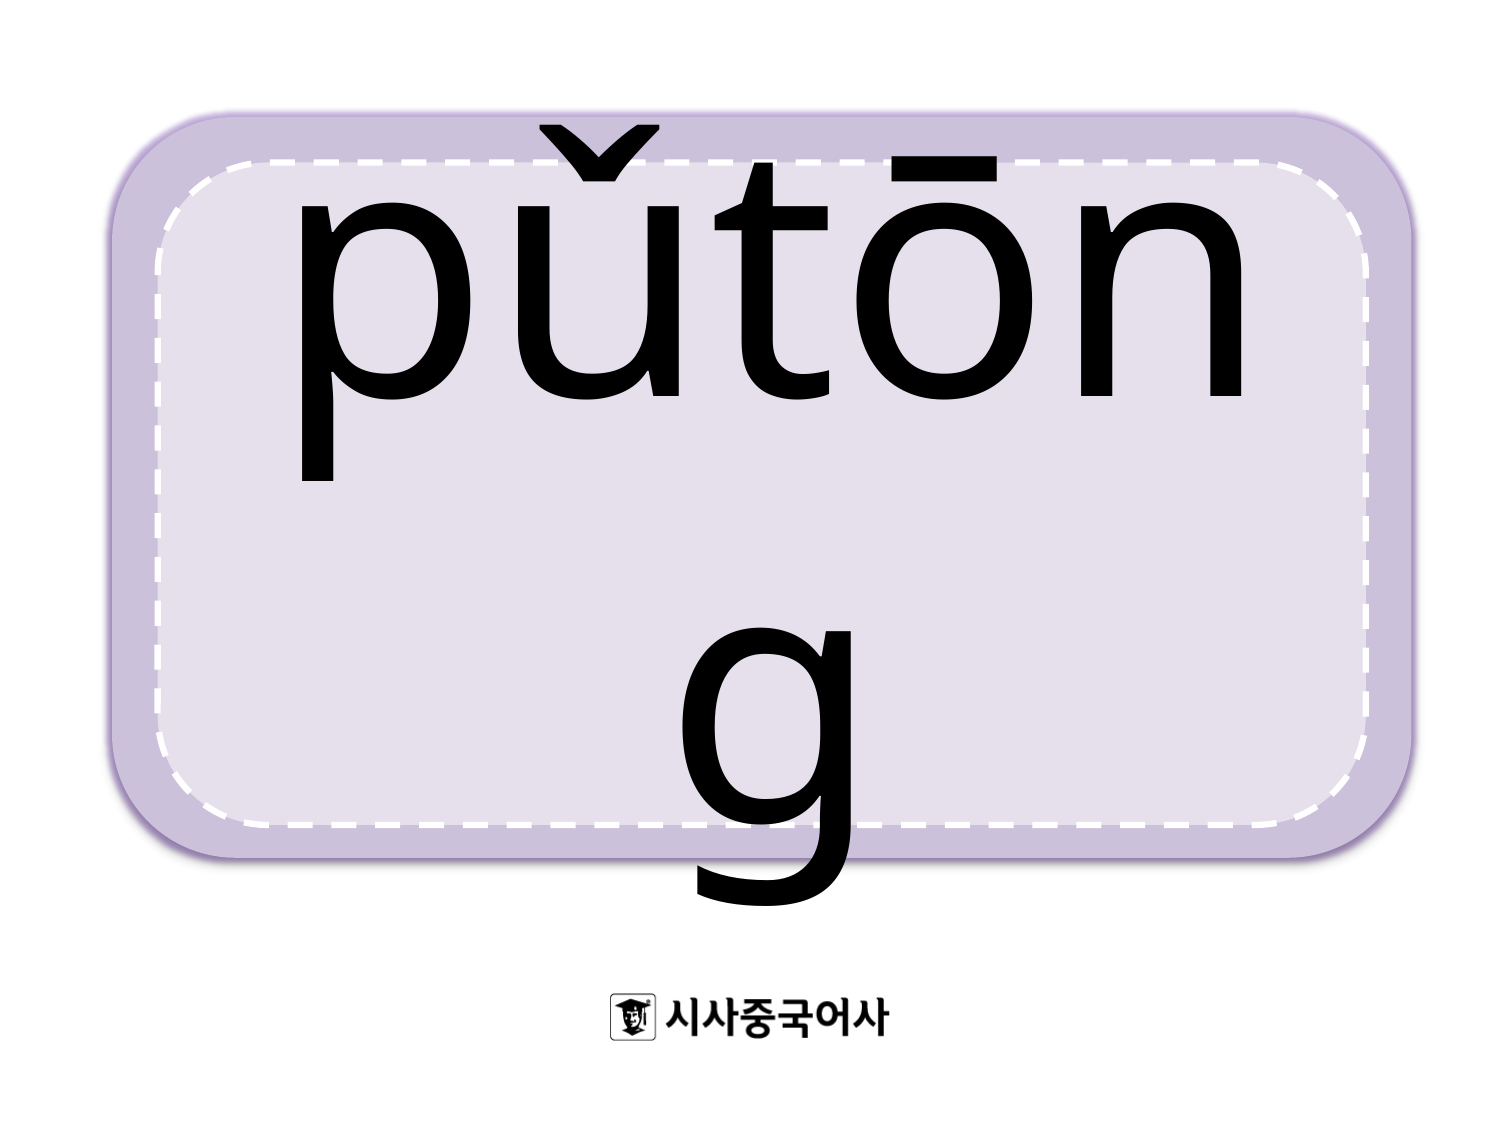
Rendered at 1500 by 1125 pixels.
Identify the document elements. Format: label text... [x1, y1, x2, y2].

picture [602, 987, 898, 1047]
text_box pǔtōng [167, 136, 1376, 799]
text_box [162, 160, 1371, 824]
